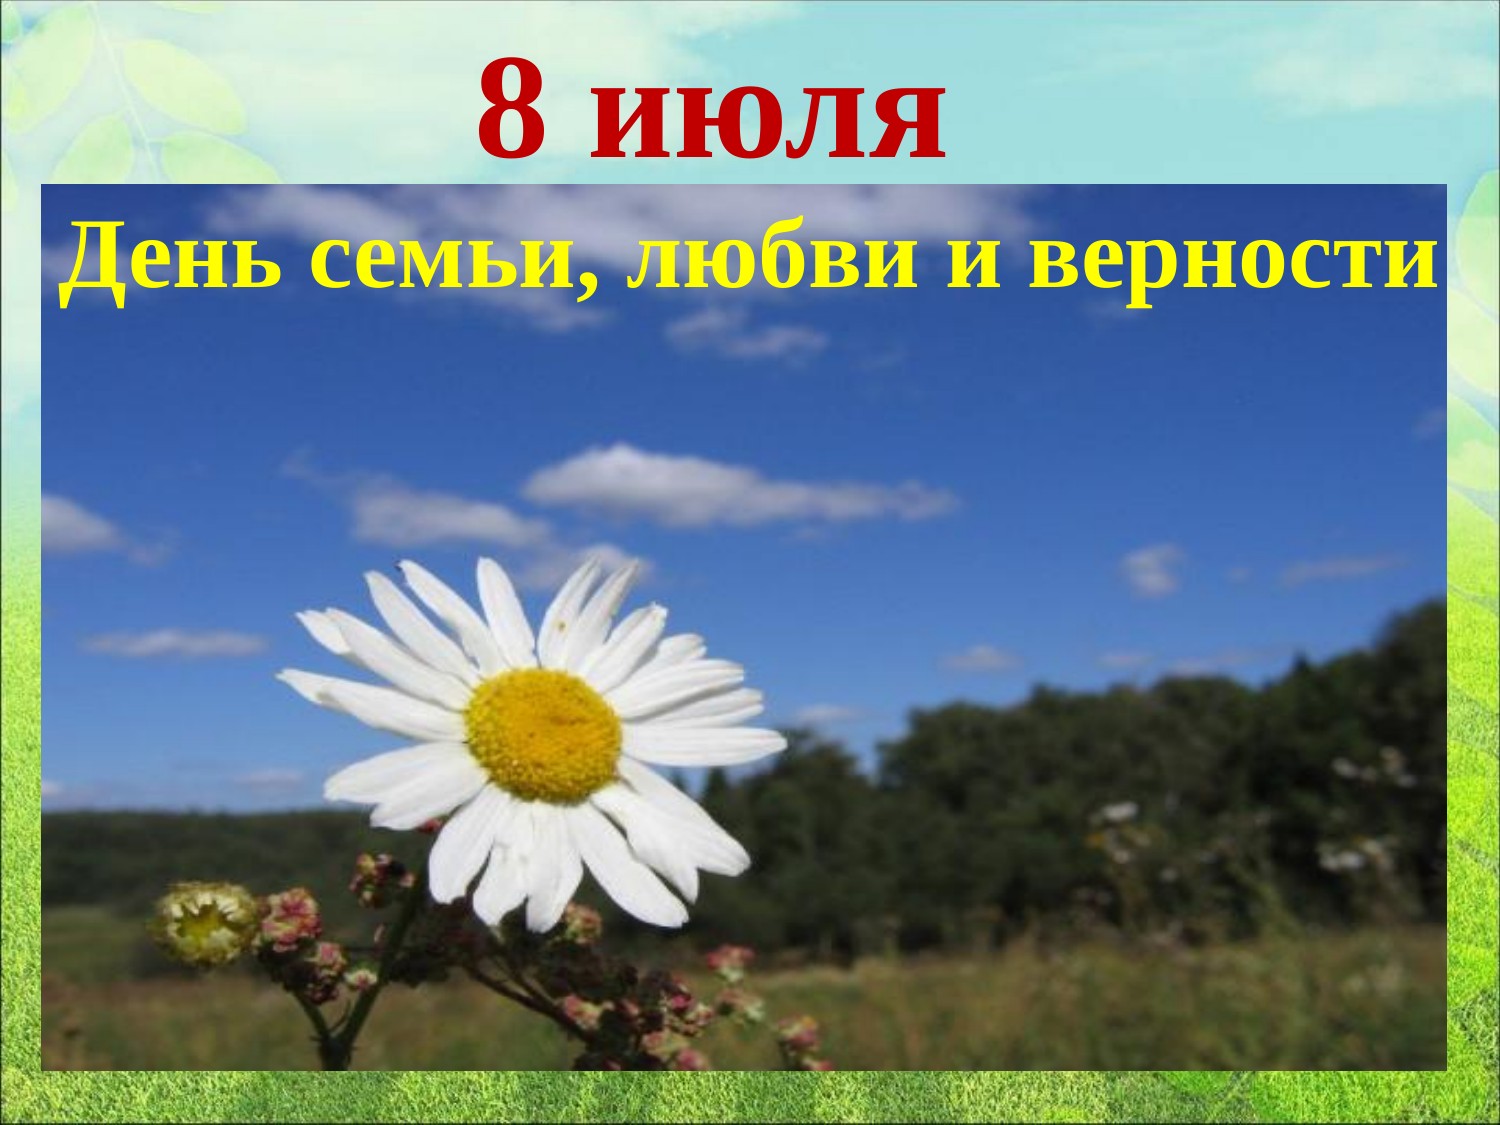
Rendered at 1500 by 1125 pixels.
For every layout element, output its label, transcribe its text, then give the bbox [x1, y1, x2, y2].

text_box 8 июля День семьи, любви и верности [0, 0, 1500, 315]
picture [0, 184, 1500, 1125]
